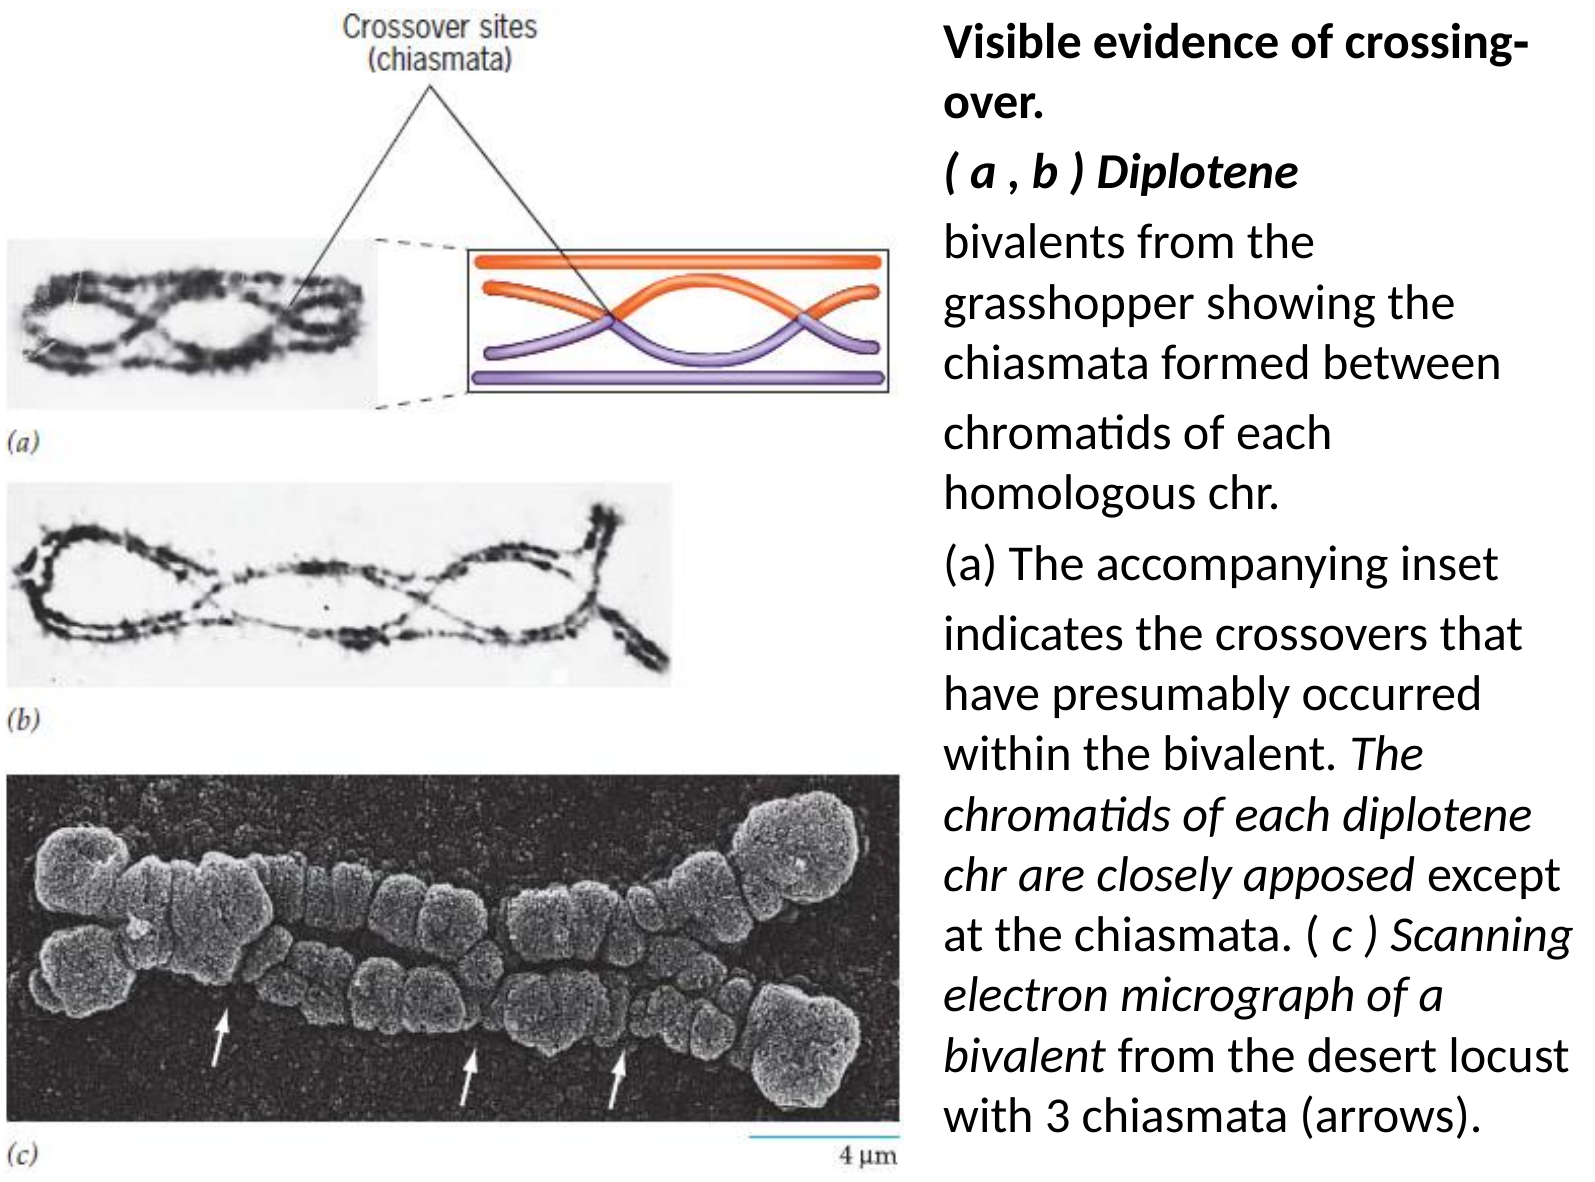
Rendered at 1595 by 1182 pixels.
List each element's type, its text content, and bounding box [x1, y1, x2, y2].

picture [5, 8, 904, 1173]
list Visible evidence of crossing‐over. ( a , b ) Diplotene bivalents from the grasshopper showing the chiasmata formed between chromatids of each homologous chr. (a) The accompanying inset indicates the crossovers that have presumably occurred within the bivalent. The chromatids of each diplotene chr are closely apposed except at the chiasmata. ( c ) Scanning electron micrograph of a bivalent from the desert locust with 3 chiasmata (arrows). [927, 0, 1595, 1182]
